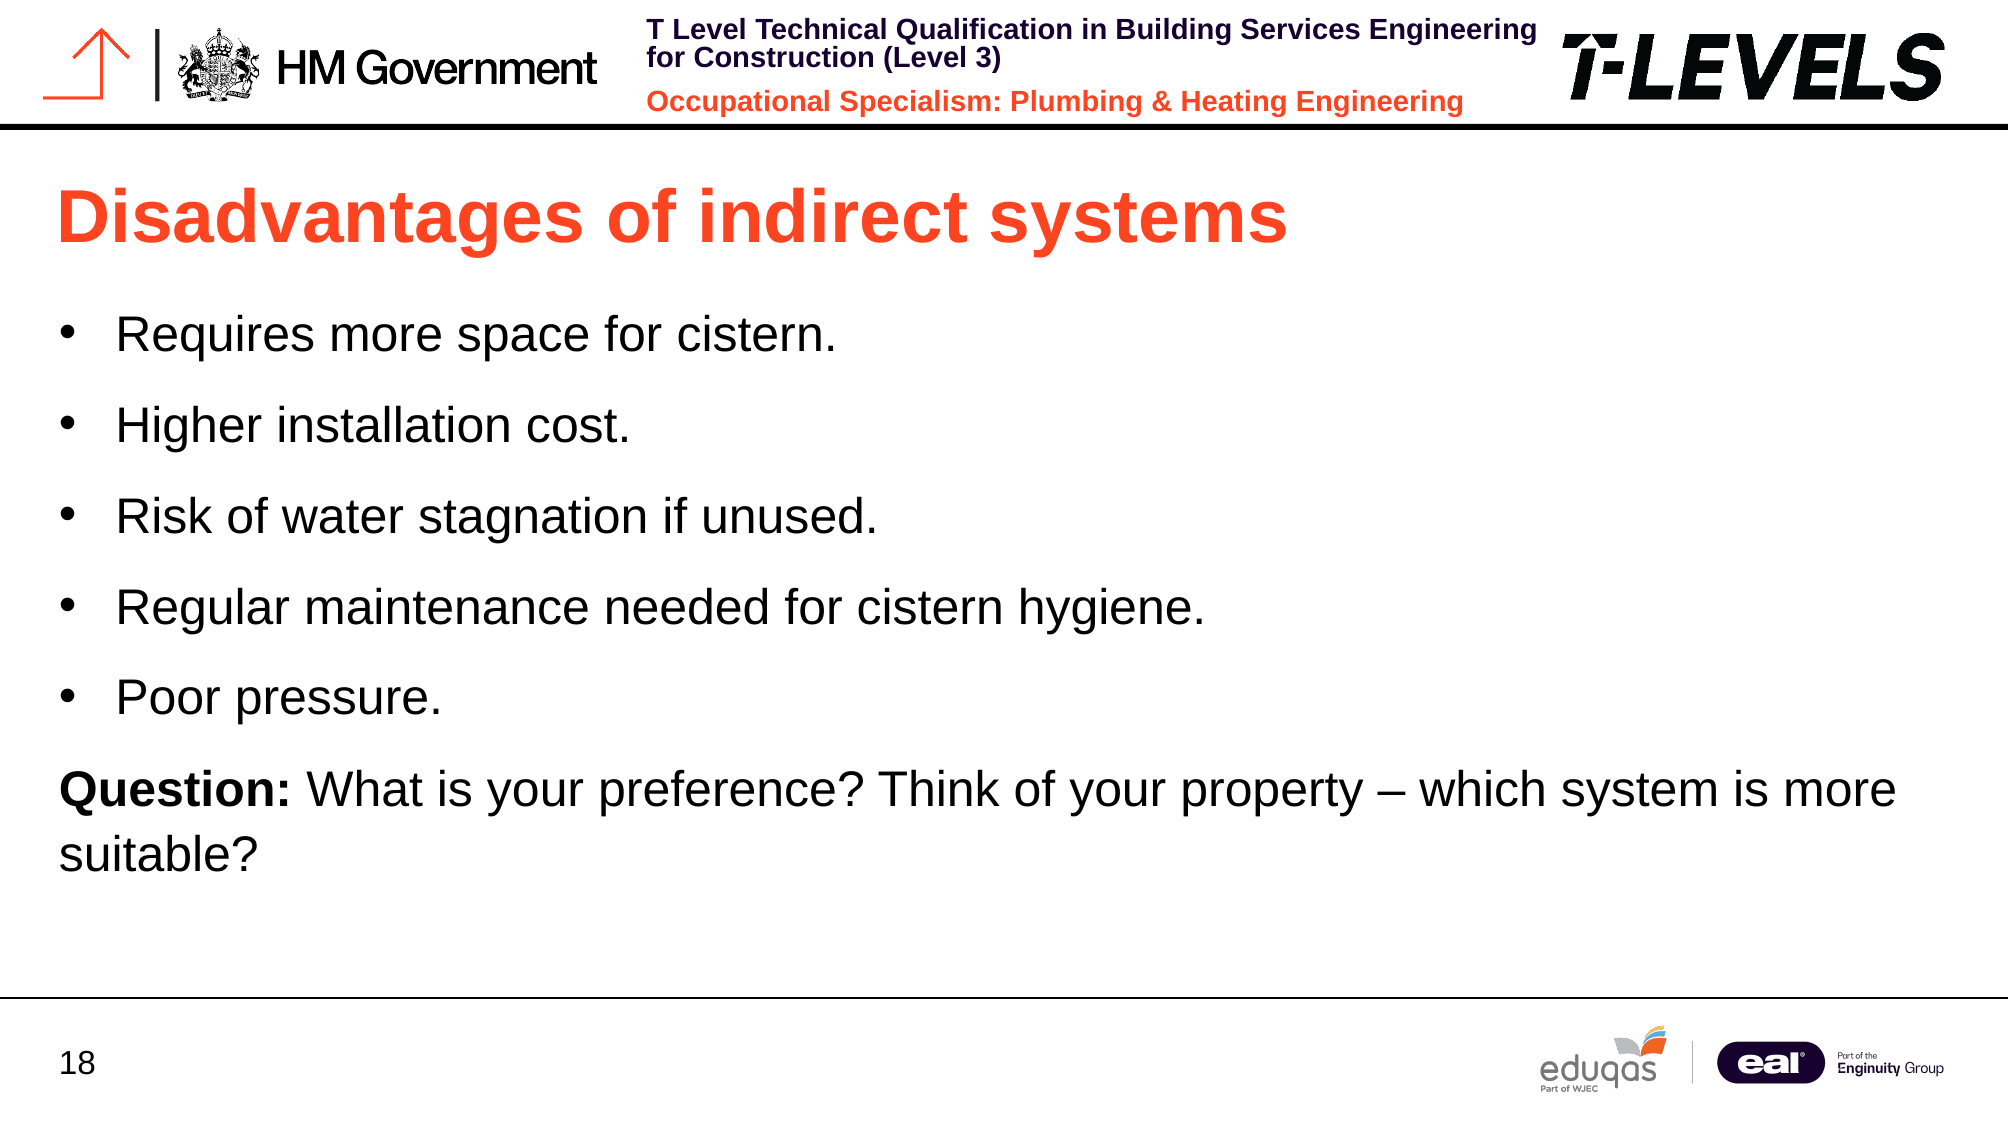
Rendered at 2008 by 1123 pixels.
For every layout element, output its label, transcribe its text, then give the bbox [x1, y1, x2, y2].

list Requires more space for cistern. Higher installation cost. Risk of water stagnation if unused. Regular maintenance needed for cistern hygiene. Poor pressure. Question: What is your preference? Think of your property – which system is more suitable? [59, 295, 1949, 943]
picture [38, 27, 136, 100]
title Disadvantages of indirect systems [41, 111, 1949, 314]
picture [1535, 1021, 1949, 1097]
picture [155, 28, 597, 102]
picture [1543, 25, 1964, 108]
